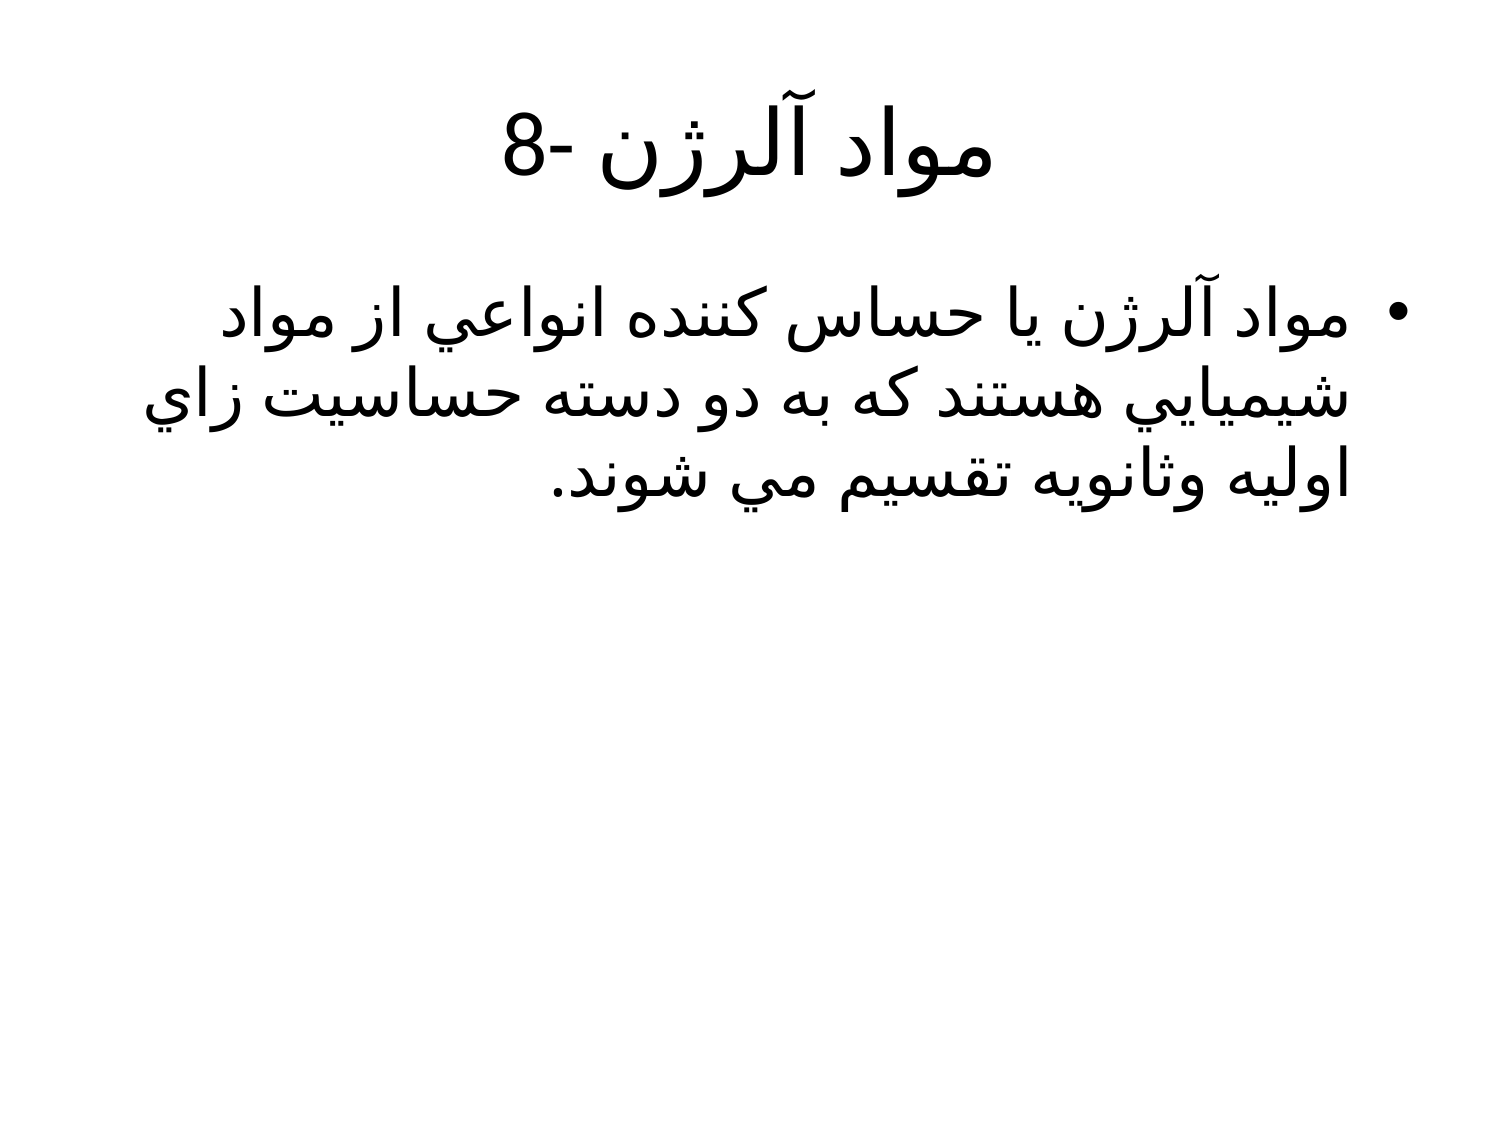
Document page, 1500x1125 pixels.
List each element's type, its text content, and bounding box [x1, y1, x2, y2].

list مواد آلرژن يا حساس كننده انواعي از مواد شيميايي هستند كه به دو دسته حساسيت زاي اوليه وثانويه تقسيم مي شوند. [75, 262, 1425, 1005]
title 8- مواد آلرژن [75, 45, 1425, 233]
